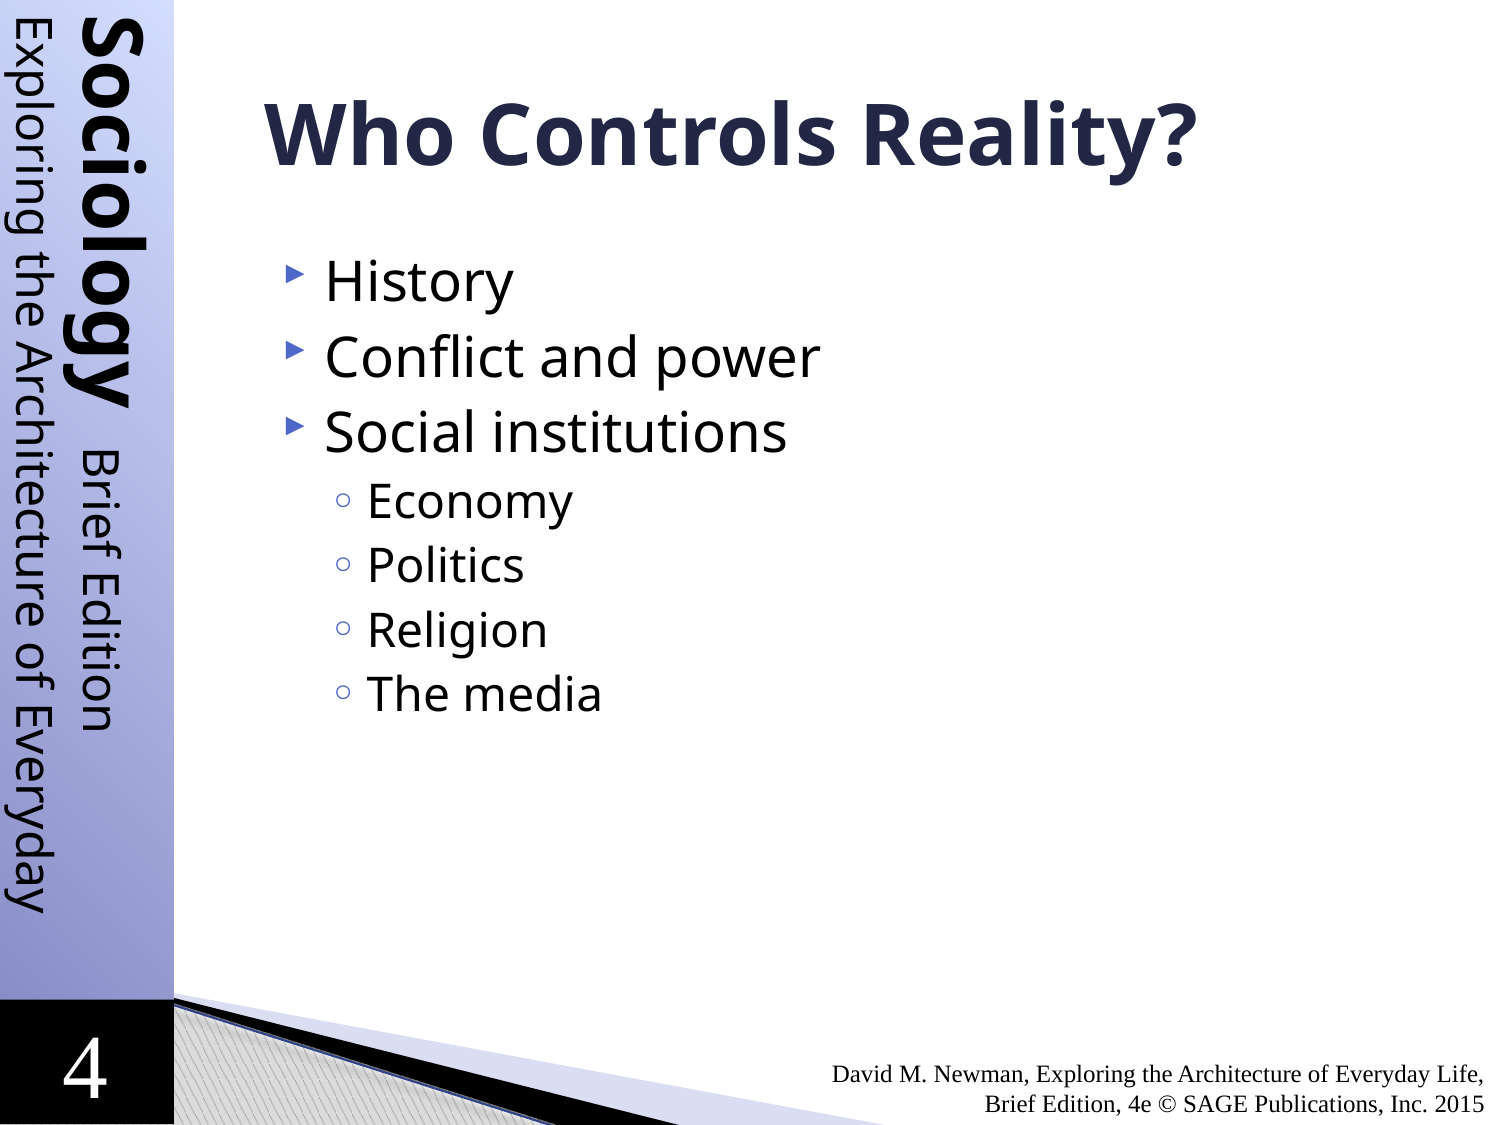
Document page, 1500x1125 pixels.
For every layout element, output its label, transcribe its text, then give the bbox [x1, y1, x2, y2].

list History Conflict and power Social institutions Economy Politics Religion The media [249, 237, 1350, 980]
footer David M. Newman, Exploring the Architecture of Everyday Life, Brief Edition, 4e © SAGE Publications, Inc. 2015 [812, 1065, 1500, 1125]
picture [174, 1003, 558, 1125]
title Who Controls Reality? [249, 37, 1500, 225]
